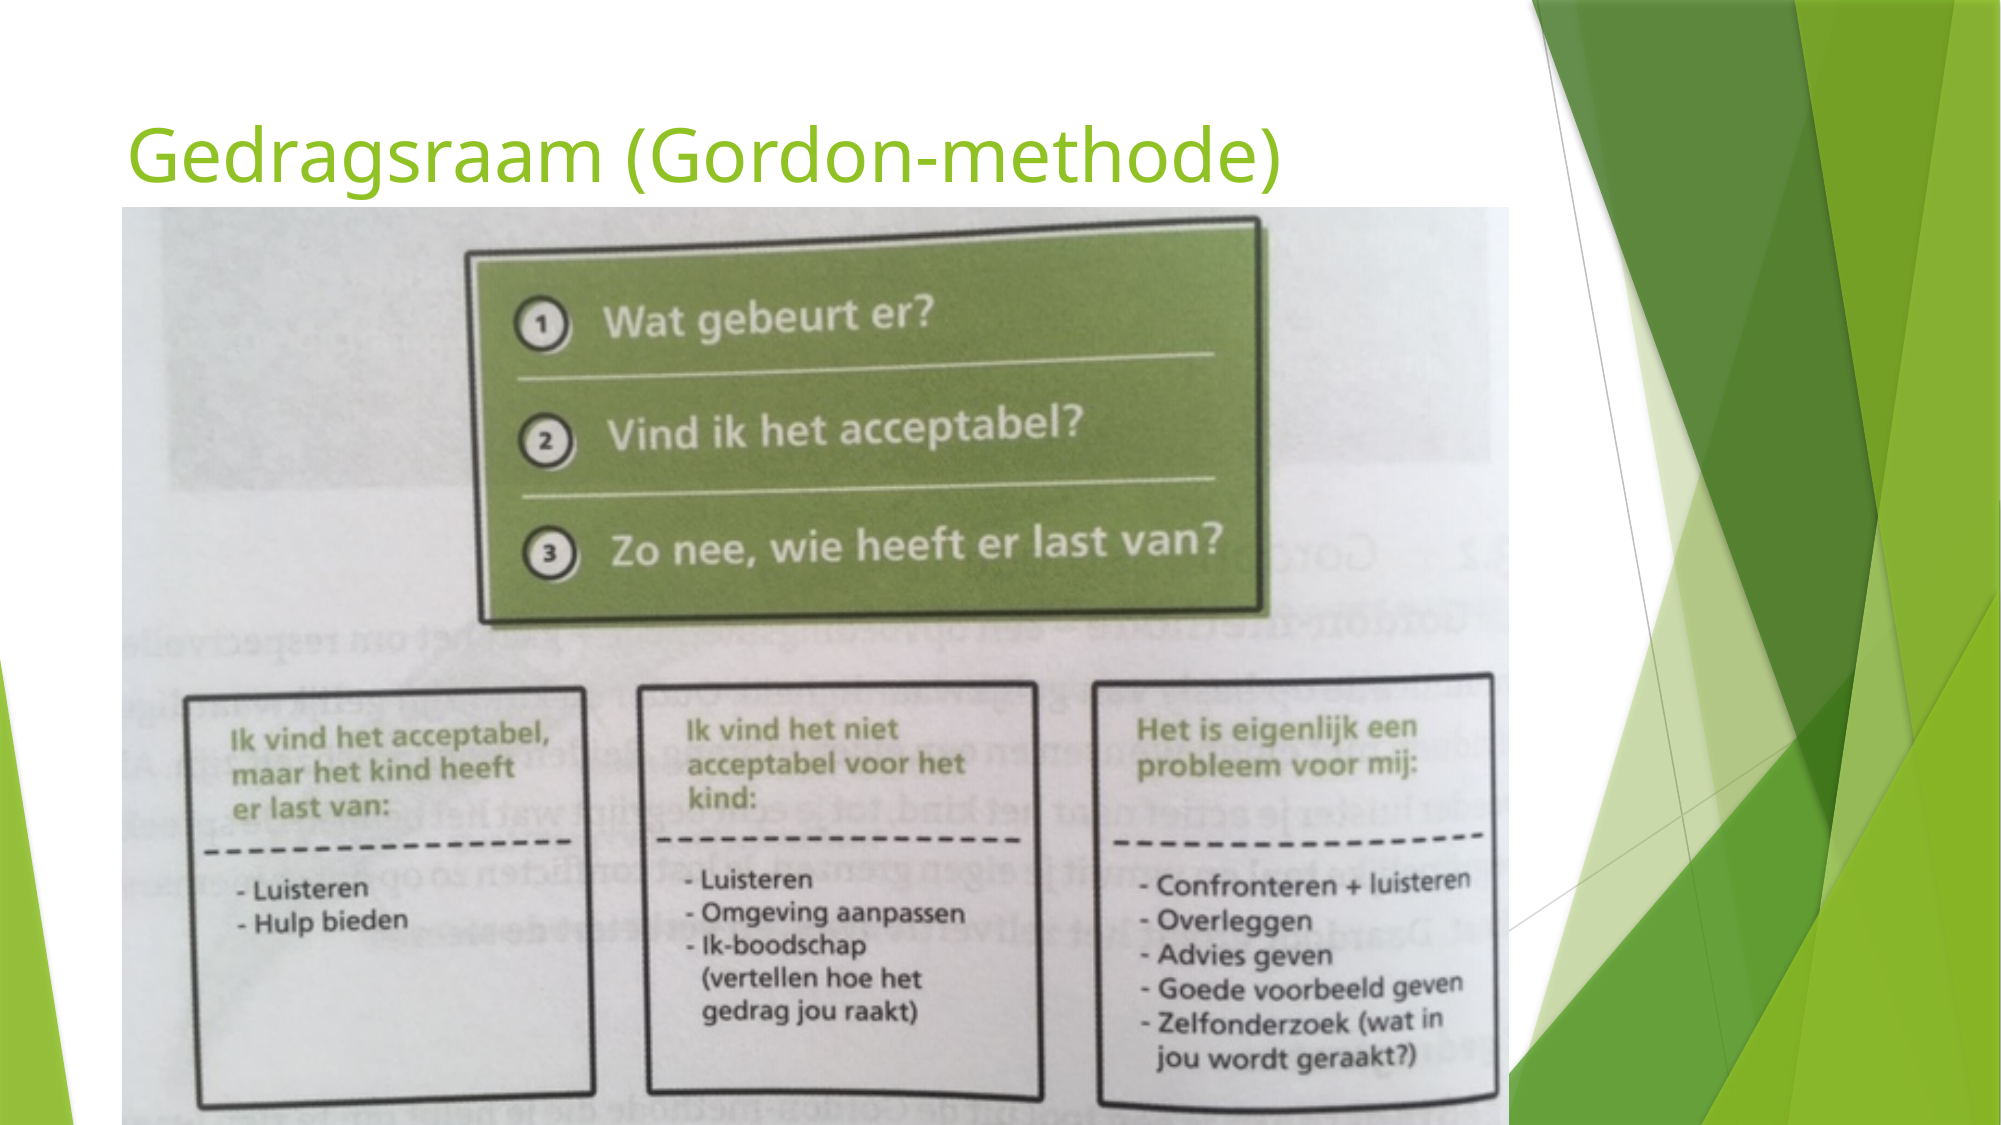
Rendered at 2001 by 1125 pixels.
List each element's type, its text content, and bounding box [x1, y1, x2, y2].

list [121, 206, 1512, 1125]
title Gedragsraam (Gordon-methode) [111, 99, 1522, 317]
